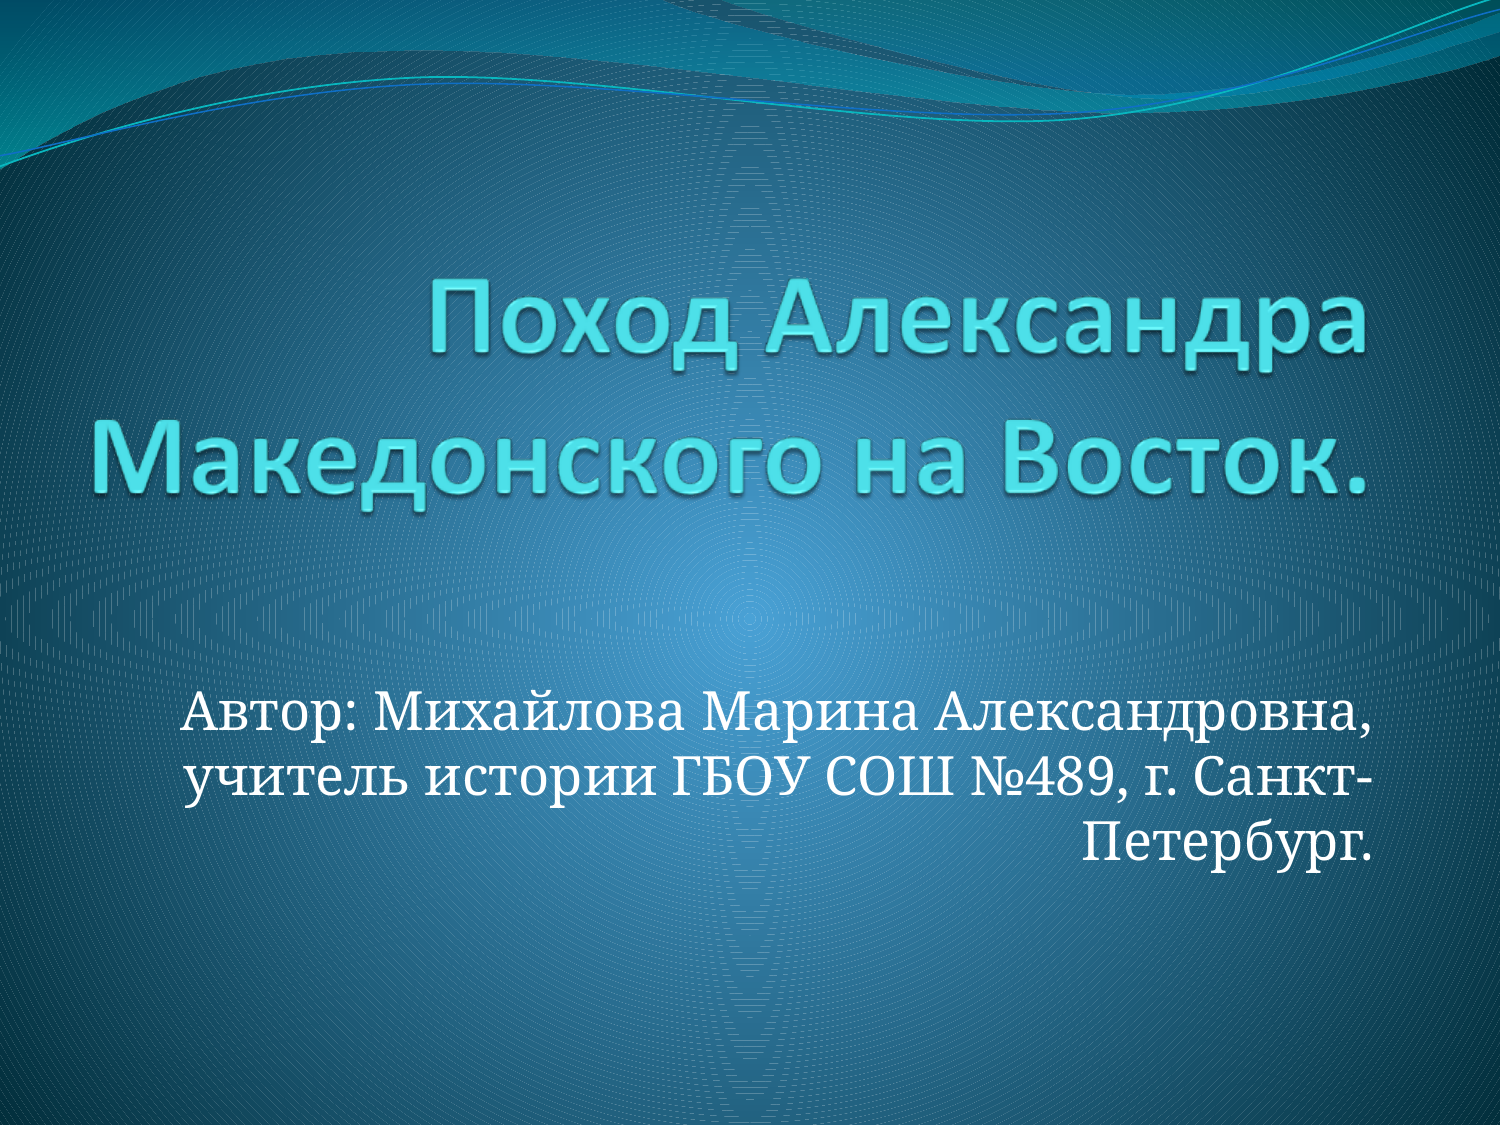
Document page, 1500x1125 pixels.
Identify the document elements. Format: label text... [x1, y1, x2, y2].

subtitle Автор: Михайлова Марина Александровна, учитель истории ГБОУ СОШ №489, г. Санкт-Петербург. [88, 668, 1378, 957]
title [9, 205, 1474, 537]
